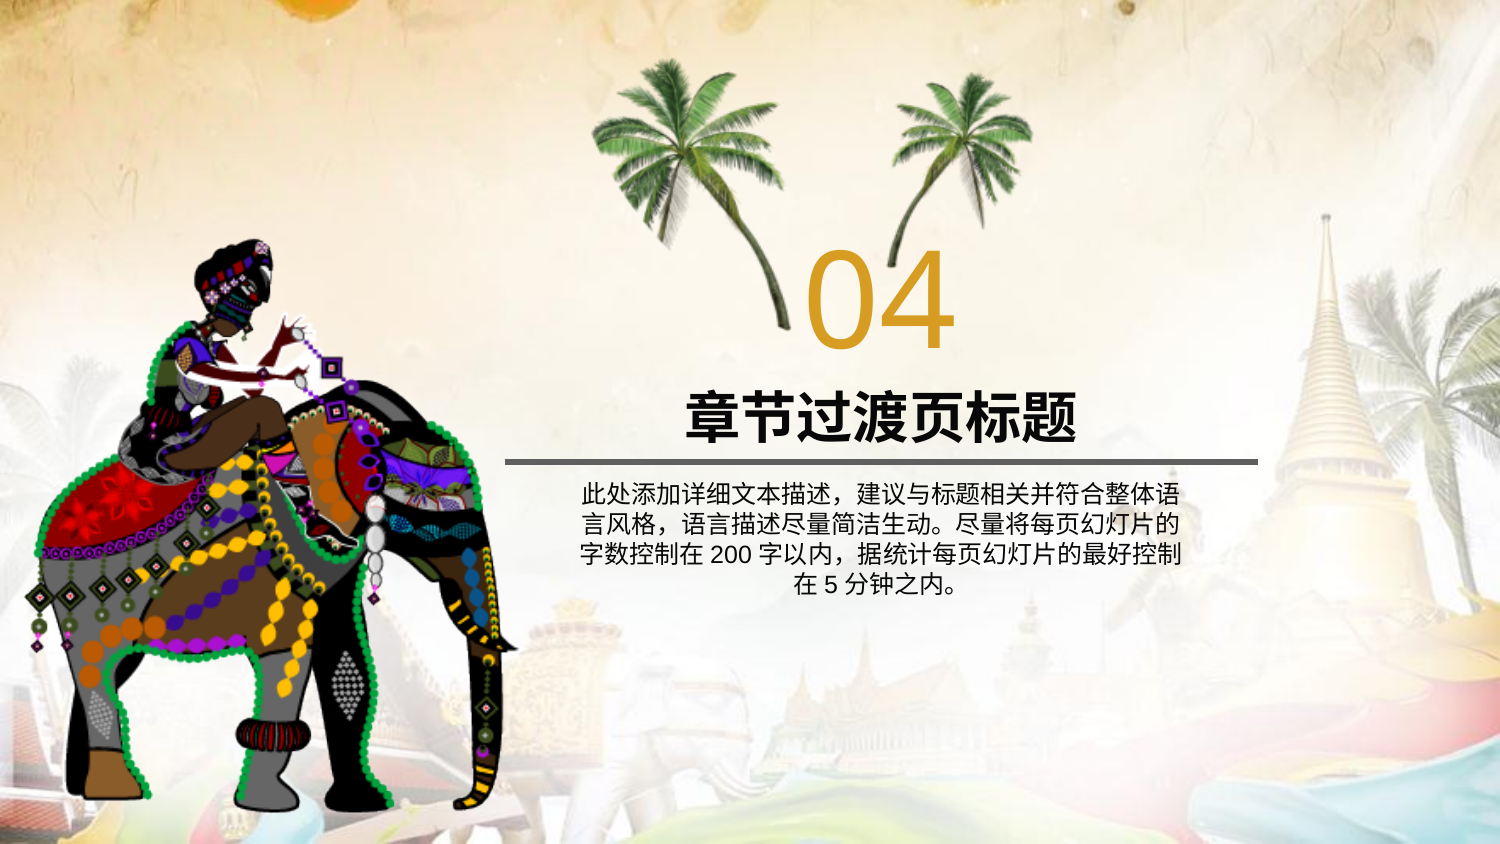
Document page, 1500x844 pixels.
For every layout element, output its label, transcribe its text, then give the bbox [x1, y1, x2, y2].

picture [0, 0, 1500, 844]
text_box 此处添加详细文本描述，建议与标题相关并符合整体语言风格，语言描述尽量简洁生动。尽量将每页幻灯片的字数控制在200字以内，据统计每页幻灯片的最好控制在5分钟之内。 [555, 471, 1208, 607]
text_box 章节过渡页标题 [669, 374, 1093, 457]
